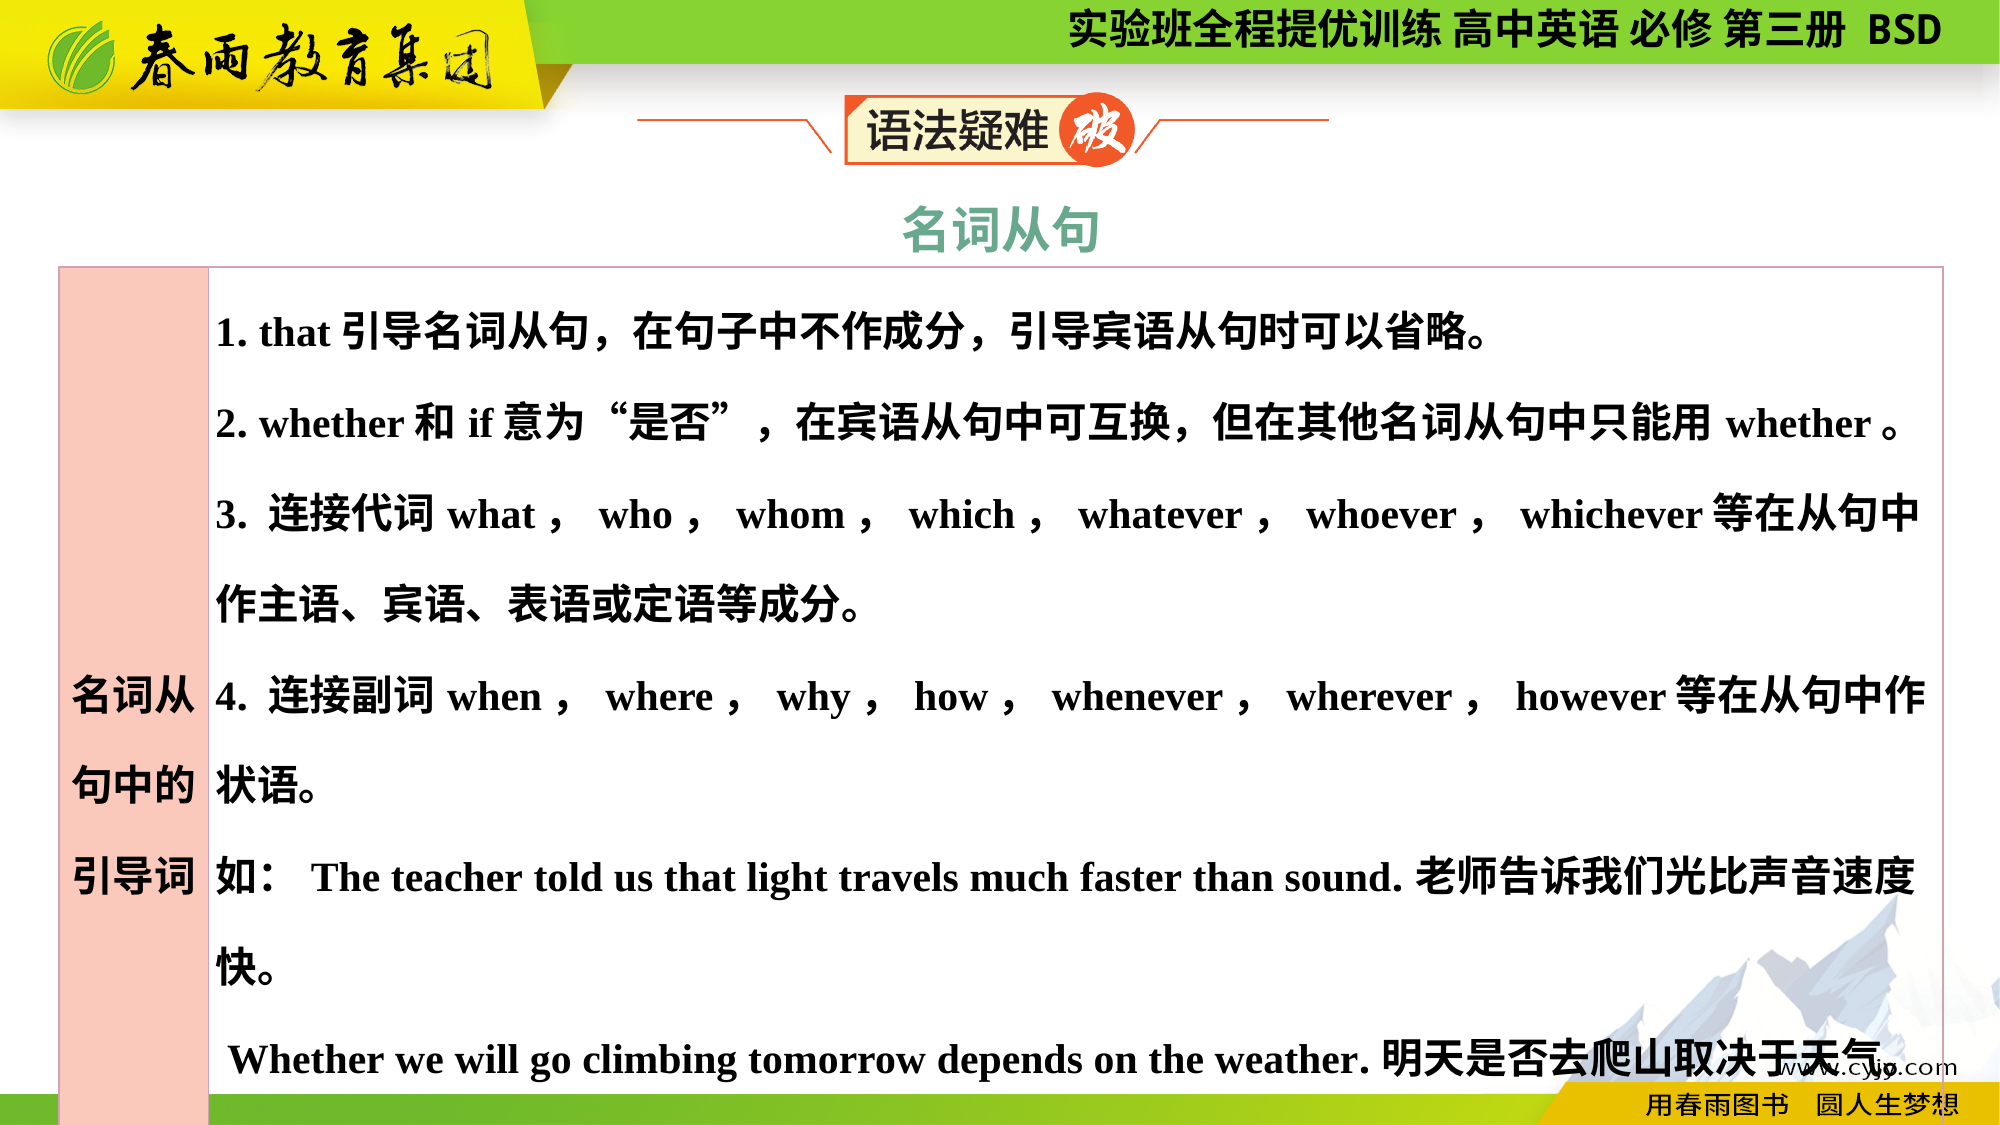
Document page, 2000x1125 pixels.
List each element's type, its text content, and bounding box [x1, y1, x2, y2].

table_header 1. that引导名词从句，在句子中不作成分，引导宾语从句时可以省略。 2. whether和if意为“是否”，在宾语从句中可互换，但在其他名词从句中只能用whether。 3. 连接代词what，who，whom，which，whatever，whoever，whichever等在从句中作主语、宾语、表语或定语等成分。 4. 连接副词when，where，why，how，whenever，wherever，however等在从句中作状语。 如：The teacher told us that light travels much faster than sound.老师告诉我们光比声音速度快。 Whether we will go climbing tomorrow depends on the weather.明天是否去爬山取决于天气。 That’s why the old man is respected by everyone in community. 这也就是为什么社区中的每一个人都应该尊敬这位老年人。 [209, 268, 1942, 1125]
picture [0, 0, 2000, 1125]
table_header 名词从句中的 引导词 [60, 268, 208, 1125]
list 名词从句 [59, 160, 1944, 256]
